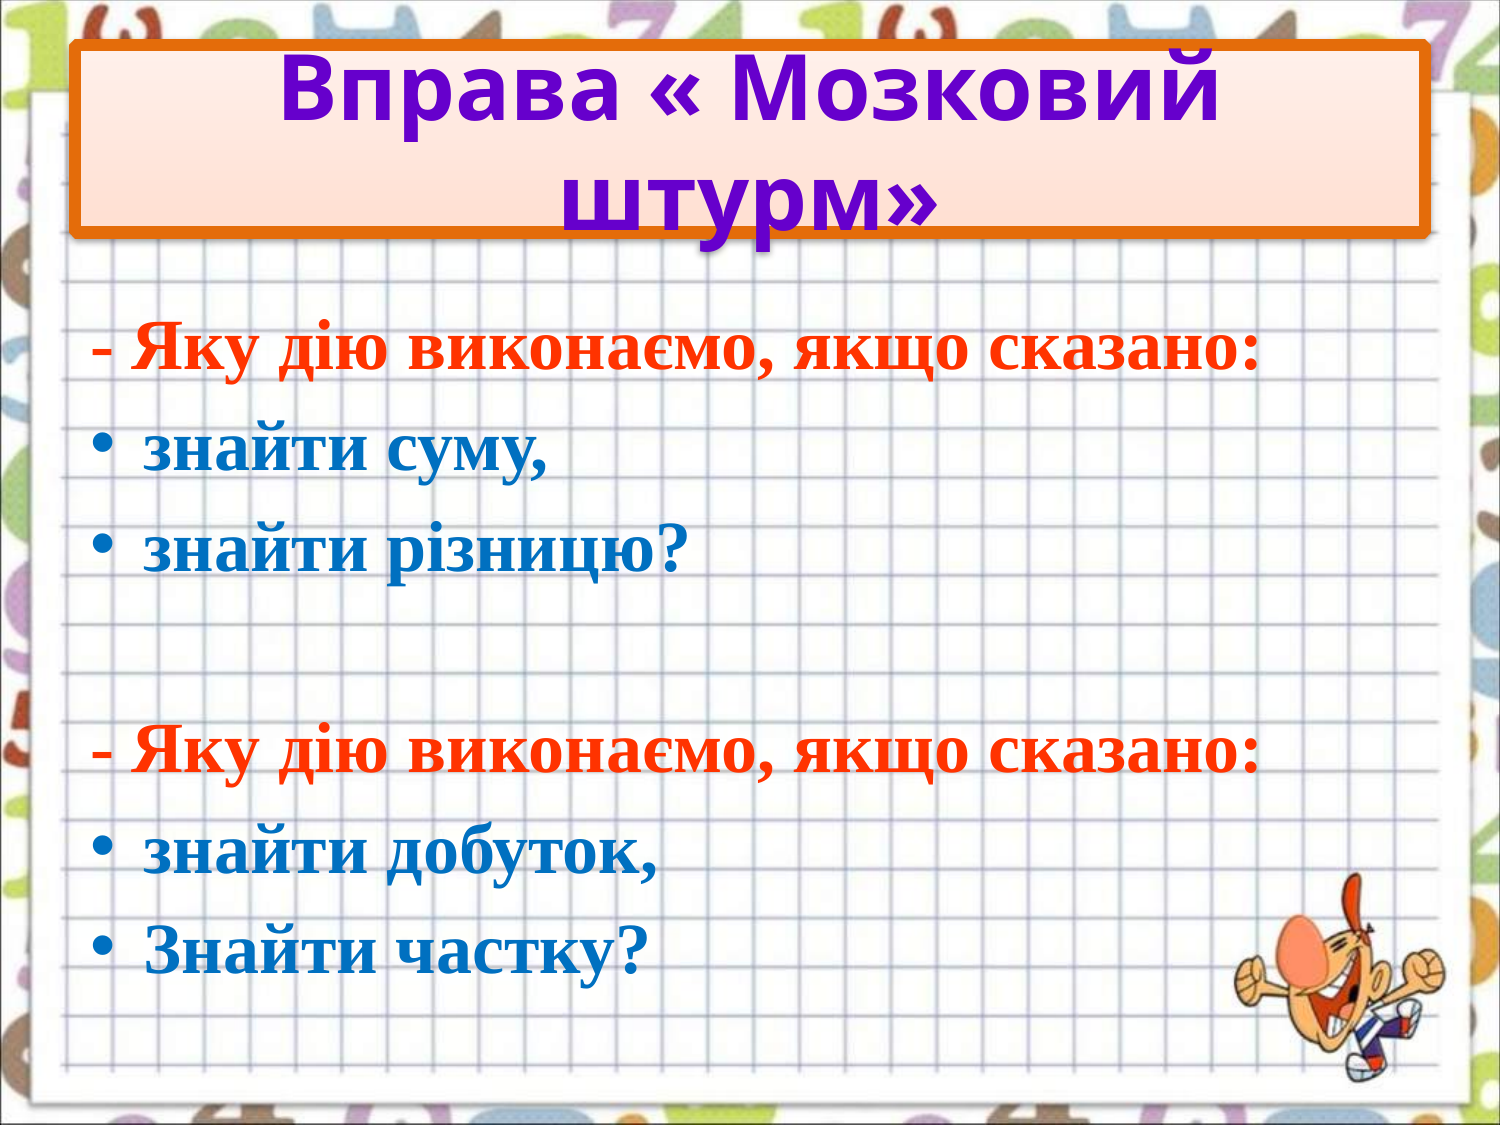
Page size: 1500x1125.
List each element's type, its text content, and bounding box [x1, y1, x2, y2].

list - Яку дію виконаємо, якщо сказано: знайти суму, знайти різницю? - Яку дію виконаємо, якщо сказано: знайти добуток, Знайти частку? [74, 198, 1426, 1091]
title Вправа « Мозковий штурм» [74, 44, 1426, 198]
picture [0, 0, 1500, 1125]
text_box [1230, 855, 1453, 1078]
